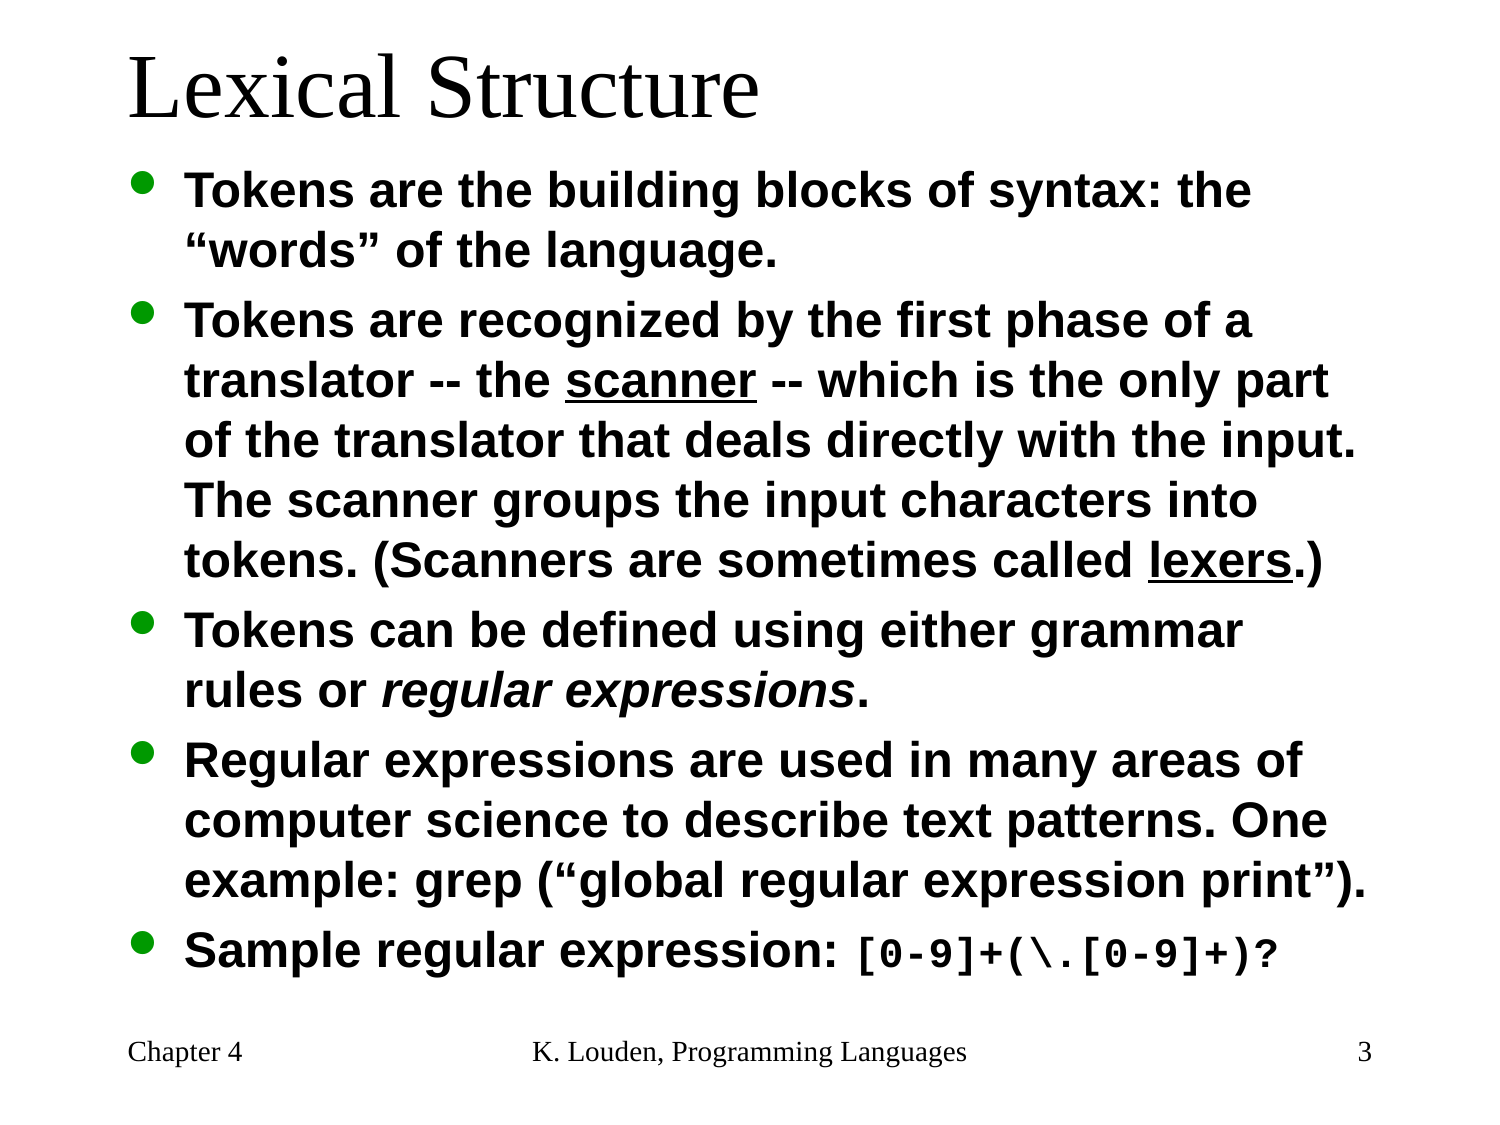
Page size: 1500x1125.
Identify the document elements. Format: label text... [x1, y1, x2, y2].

title Lexical Structure [112, 0, 1388, 149]
slide_number 3 [1074, 1013, 1388, 1088]
list Tokens are the building blocks of syntax: the “words” of the language. Tokens are recognized by the first phase of a translator -- the scanner -- which is the only part of the translator that deals directly with the input. The scanner groups the input characters into tokens. (Scanners are sometimes called lexers.) Tokens can be defined using either grammar rules or regular expressions. Regular expressions are used in many areas of computer science to describe text patterns. One example: grep (“global regular expression print”). Sample regular expression: [0-9]+(\.[0-9]+)? [112, 149, 1388, 1013]
footer K. Louden, Programming Languages [487, 1013, 1013, 1088]
slide_number Chapter 4 [112, 1013, 426, 1088]
